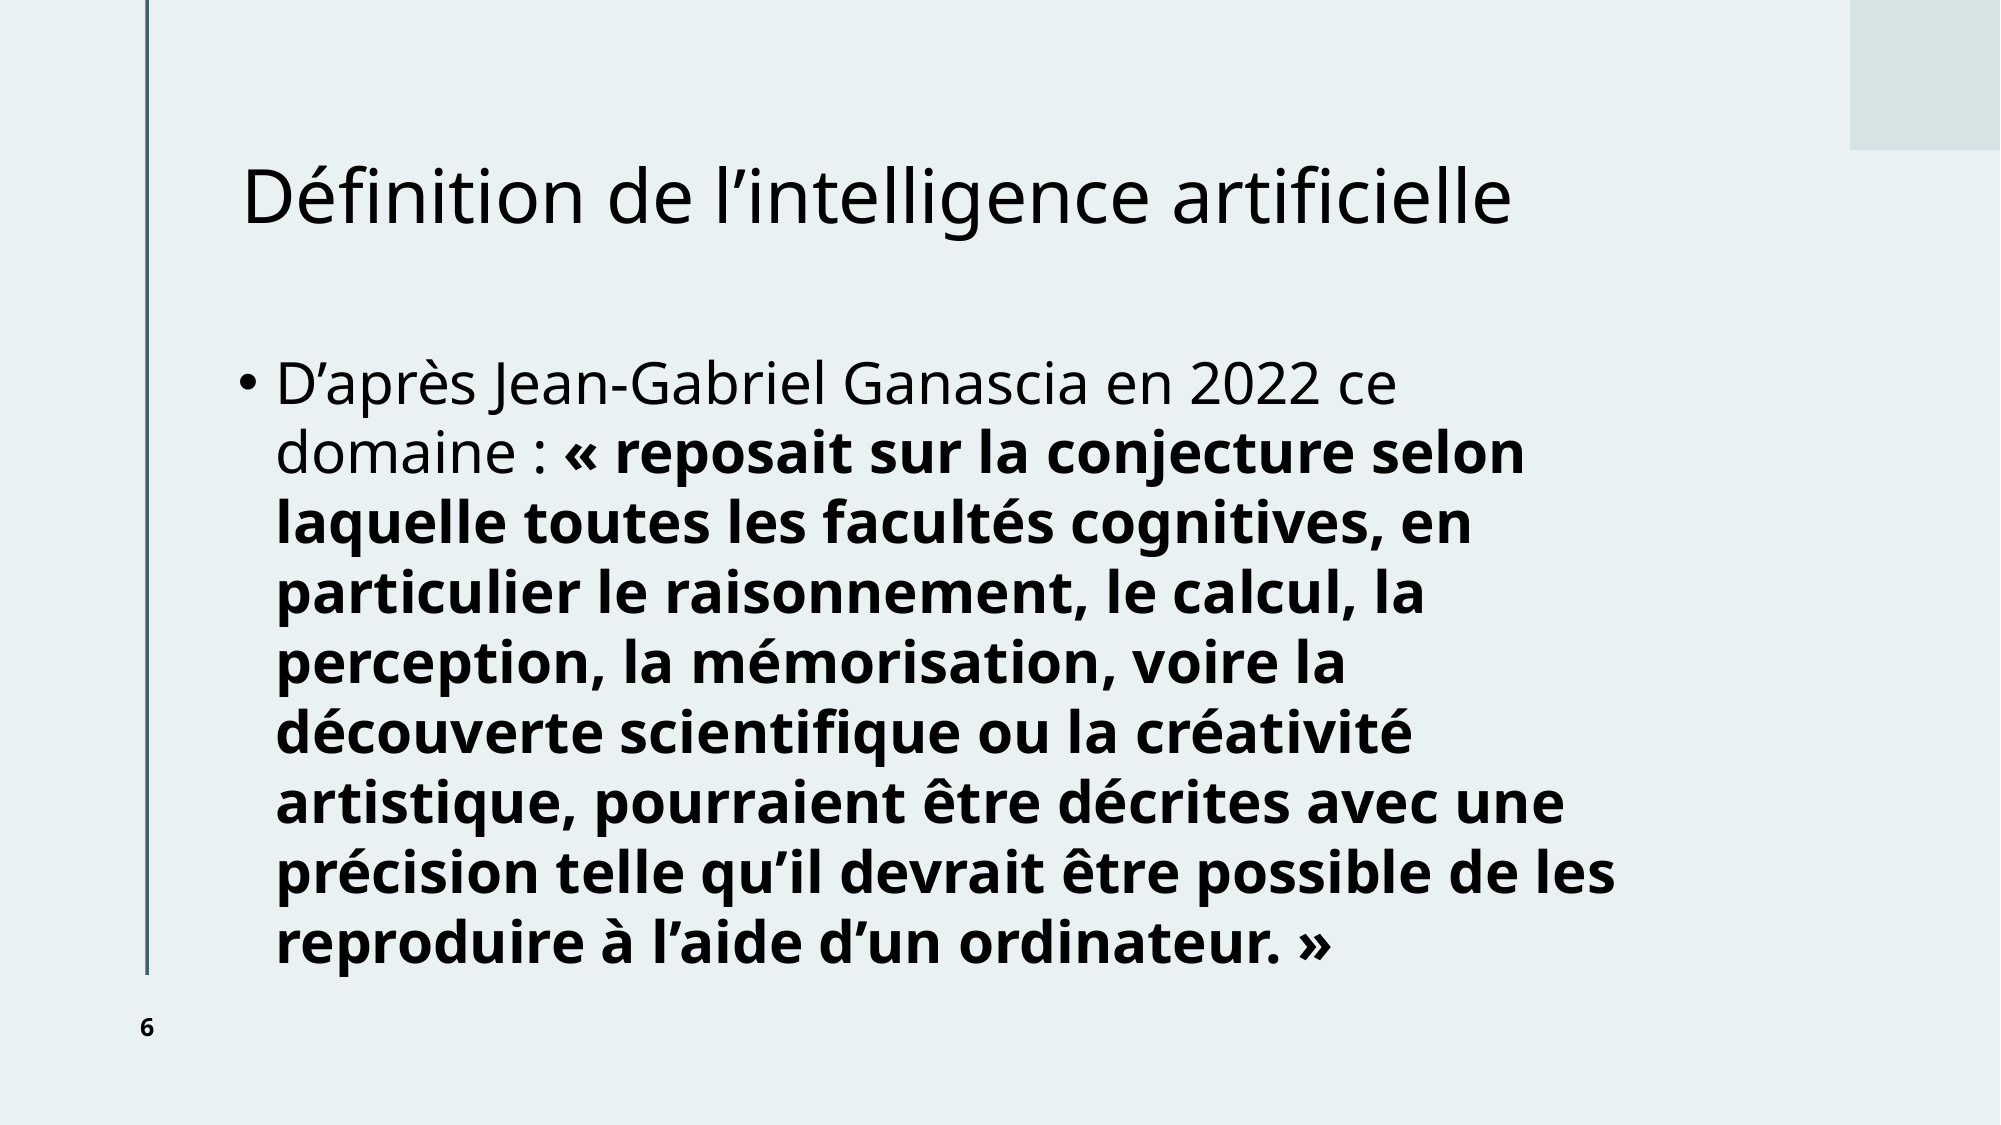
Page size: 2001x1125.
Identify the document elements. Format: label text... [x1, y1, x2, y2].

slide_number 6 [67, 975, 227, 1082]
title Définition de l’intelligence artificielle [240, 82, 1743, 317]
list D’après Jean-Gabriel Ganascia en 2022 ce domaine : « reposait sur la conjecture selon laquelle toutes les facultés cognitives, en particulier le raisonnement, le calcul, la perception, la mémorisation, voire la découverte scientifique ou la créativité artistique, pourraient être décrites avec une précision telle qu’il devrait être possible de les reproduire à l’aide d’un ordinateur. » [237, 345, 1641, 1022]
